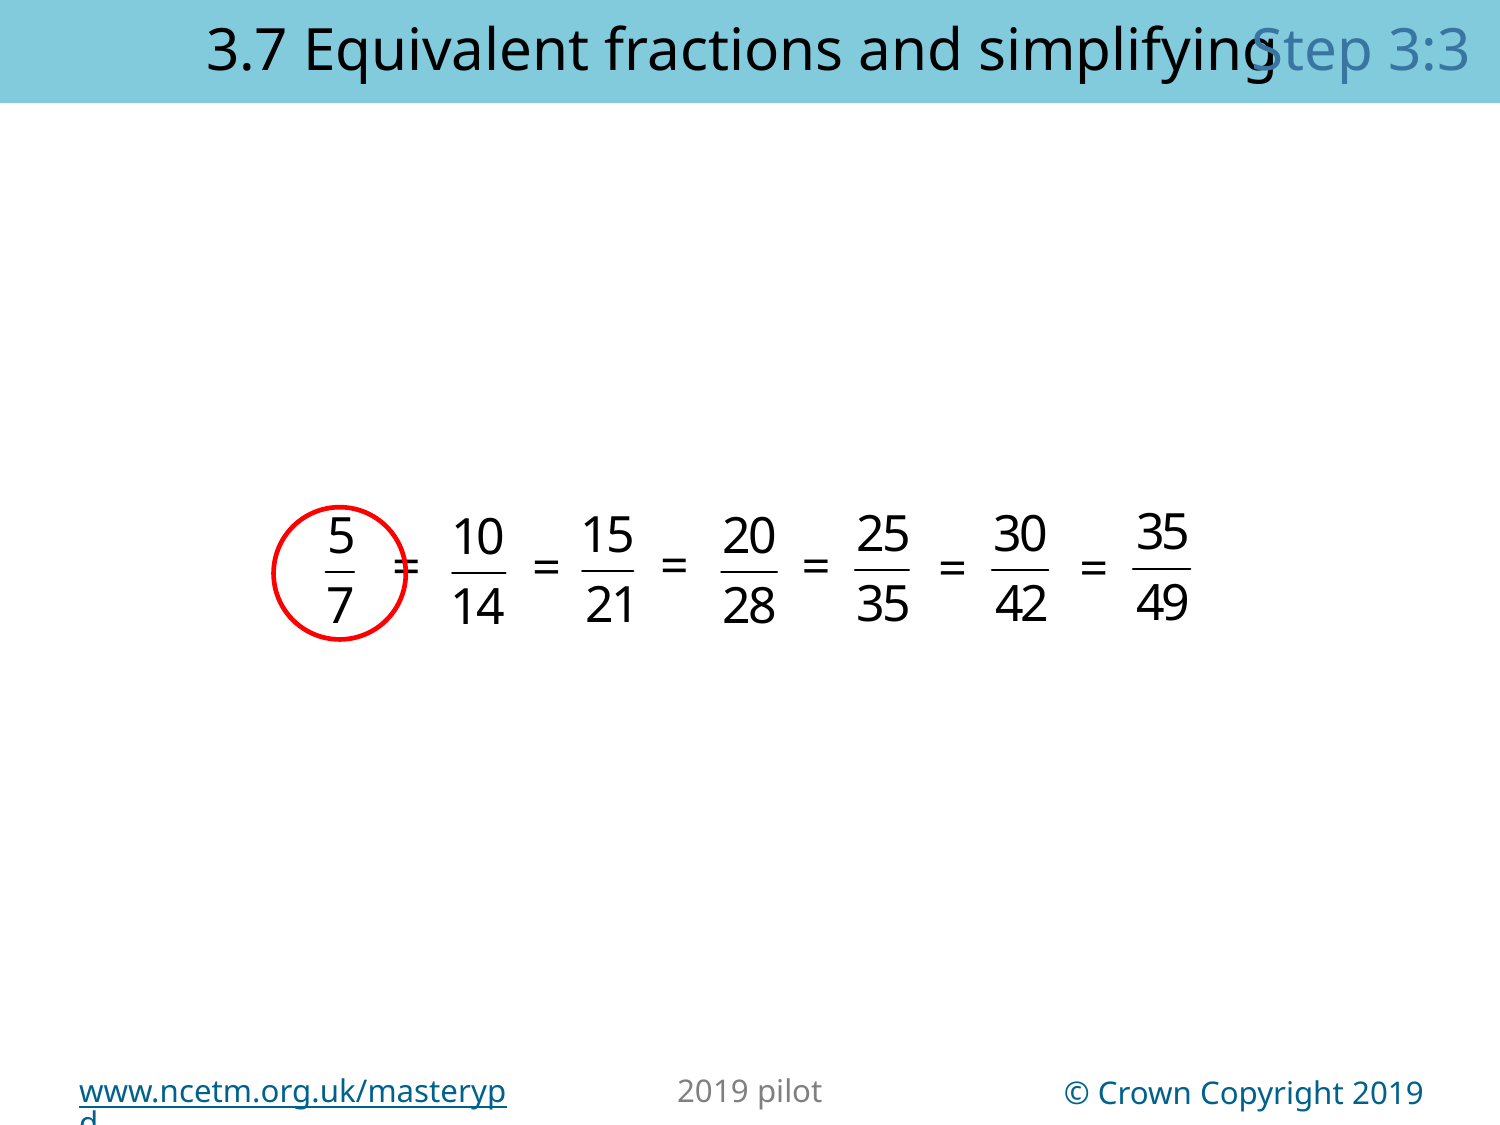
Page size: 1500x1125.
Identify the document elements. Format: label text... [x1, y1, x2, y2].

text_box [578, 508, 639, 628]
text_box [448, 510, 511, 630]
list Step 3:3 [0, 0, 1500, 104]
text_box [321, 509, 360, 629]
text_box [936, 561, 970, 587]
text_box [1077, 561, 1111, 587]
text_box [390, 559, 427, 589]
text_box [850, 507, 914, 629]
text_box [717, 509, 782, 631]
text_box [272, 506, 406, 641]
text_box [530, 560, 565, 588]
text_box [799, 559, 835, 587]
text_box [1128, 506, 1196, 628]
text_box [987, 507, 1055, 627]
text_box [658, 558, 694, 588]
